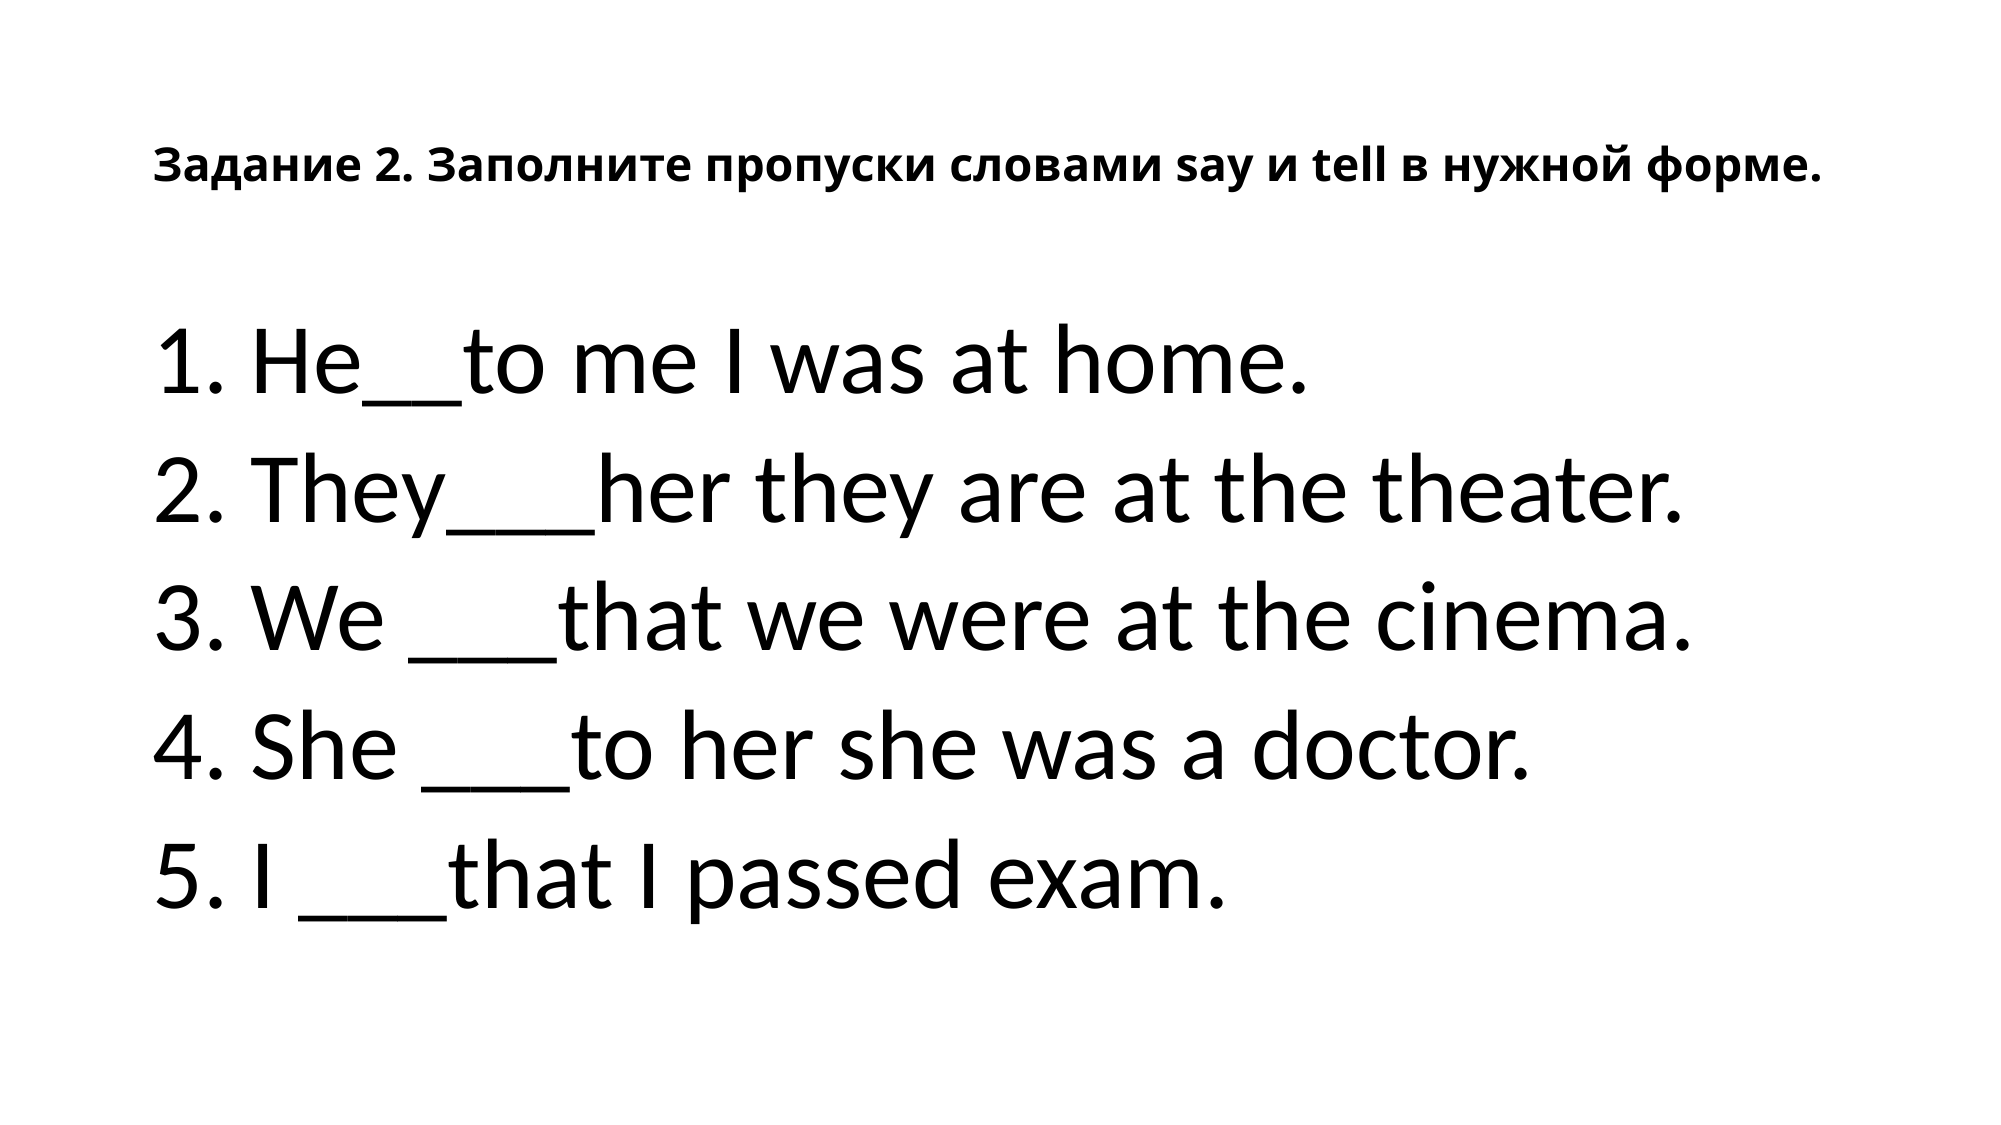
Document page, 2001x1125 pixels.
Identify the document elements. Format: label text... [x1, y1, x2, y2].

title Задание 2. Заполните пропуски словами say и tell в нужной форме. [137, 59, 1863, 278]
list 1. He__to me I was at home. 2. They___her they are at the theater. 3. We ___that we were at the cinema. 4. She ___to her she was a doctor. 5. I ___that I passed exam. [137, 299, 1863, 1014]
